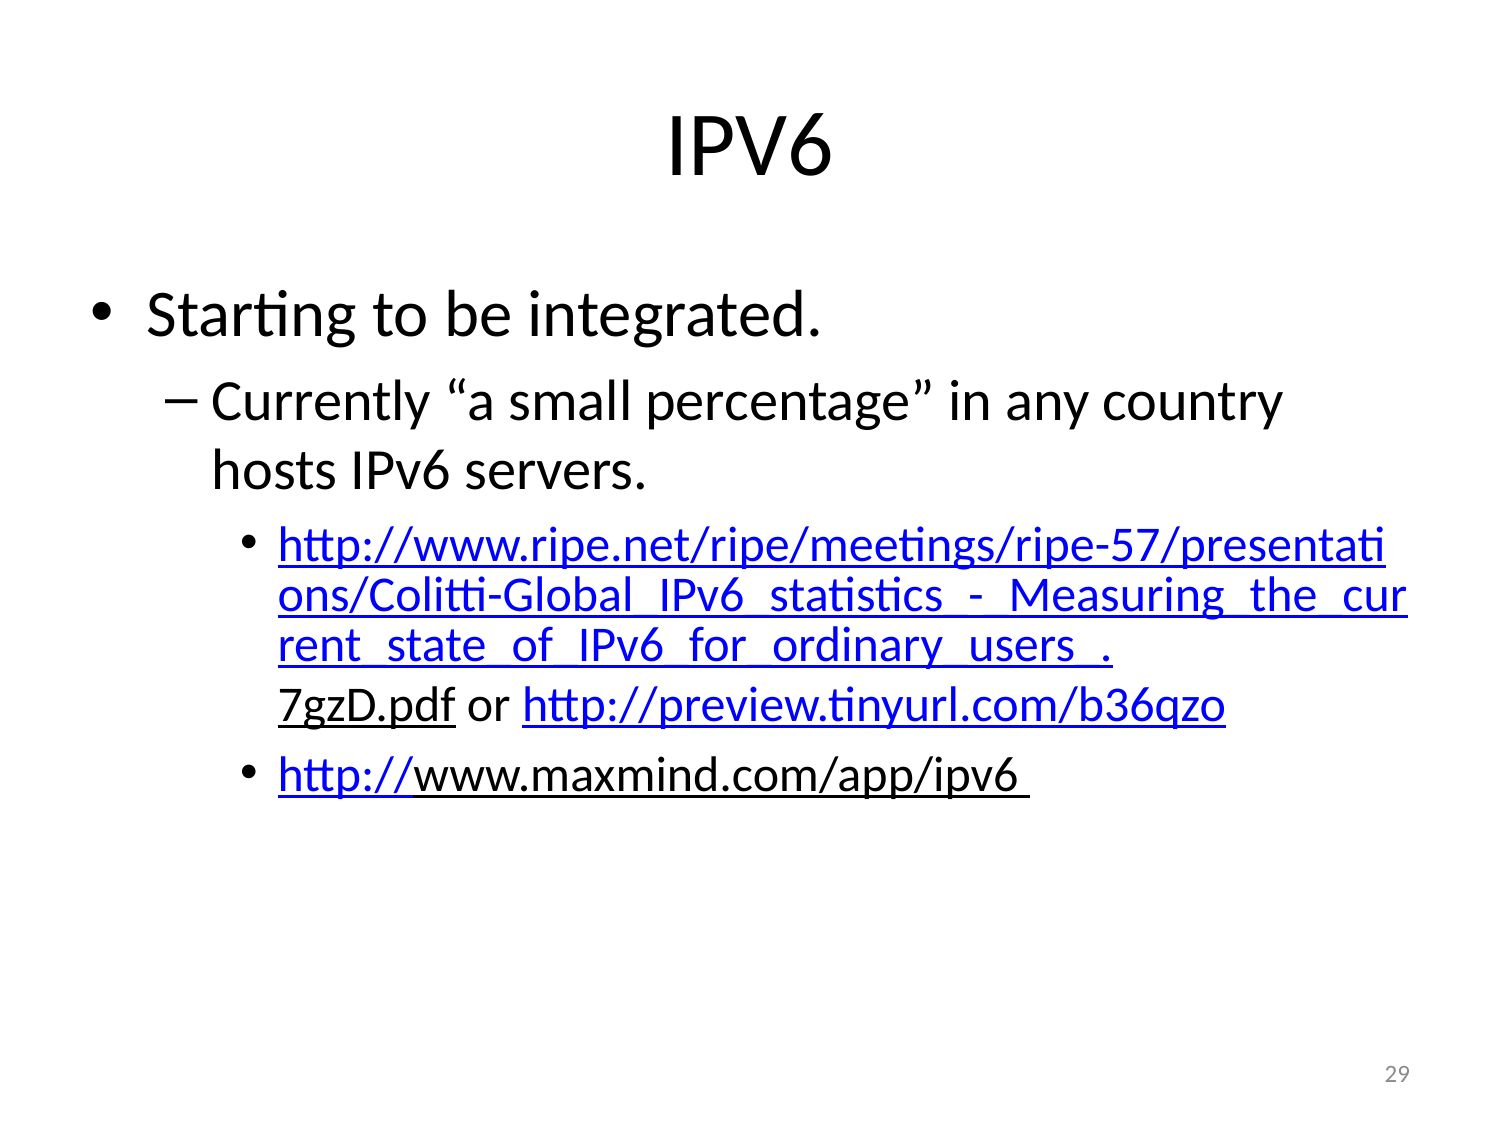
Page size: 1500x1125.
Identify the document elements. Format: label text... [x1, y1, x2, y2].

title IPV6 [75, 45, 1425, 233]
slide_number 29 [1074, 1042, 1425, 1103]
list Starting to be integrated. Currently “a small percentage” in any country hosts IPv6 servers. http://www.ripe.net/ripe/meetings/ripe-57/presentations/Colitti-Global_IPv6_statistics_-_Measuring_the_current_state_of_IPv6_for_ordinary_users_.7gzD.pdf or http://preview.tinyurl.com/b36qzo http://www.maxmind.com/app/ipv6 [75, 262, 1425, 1005]
